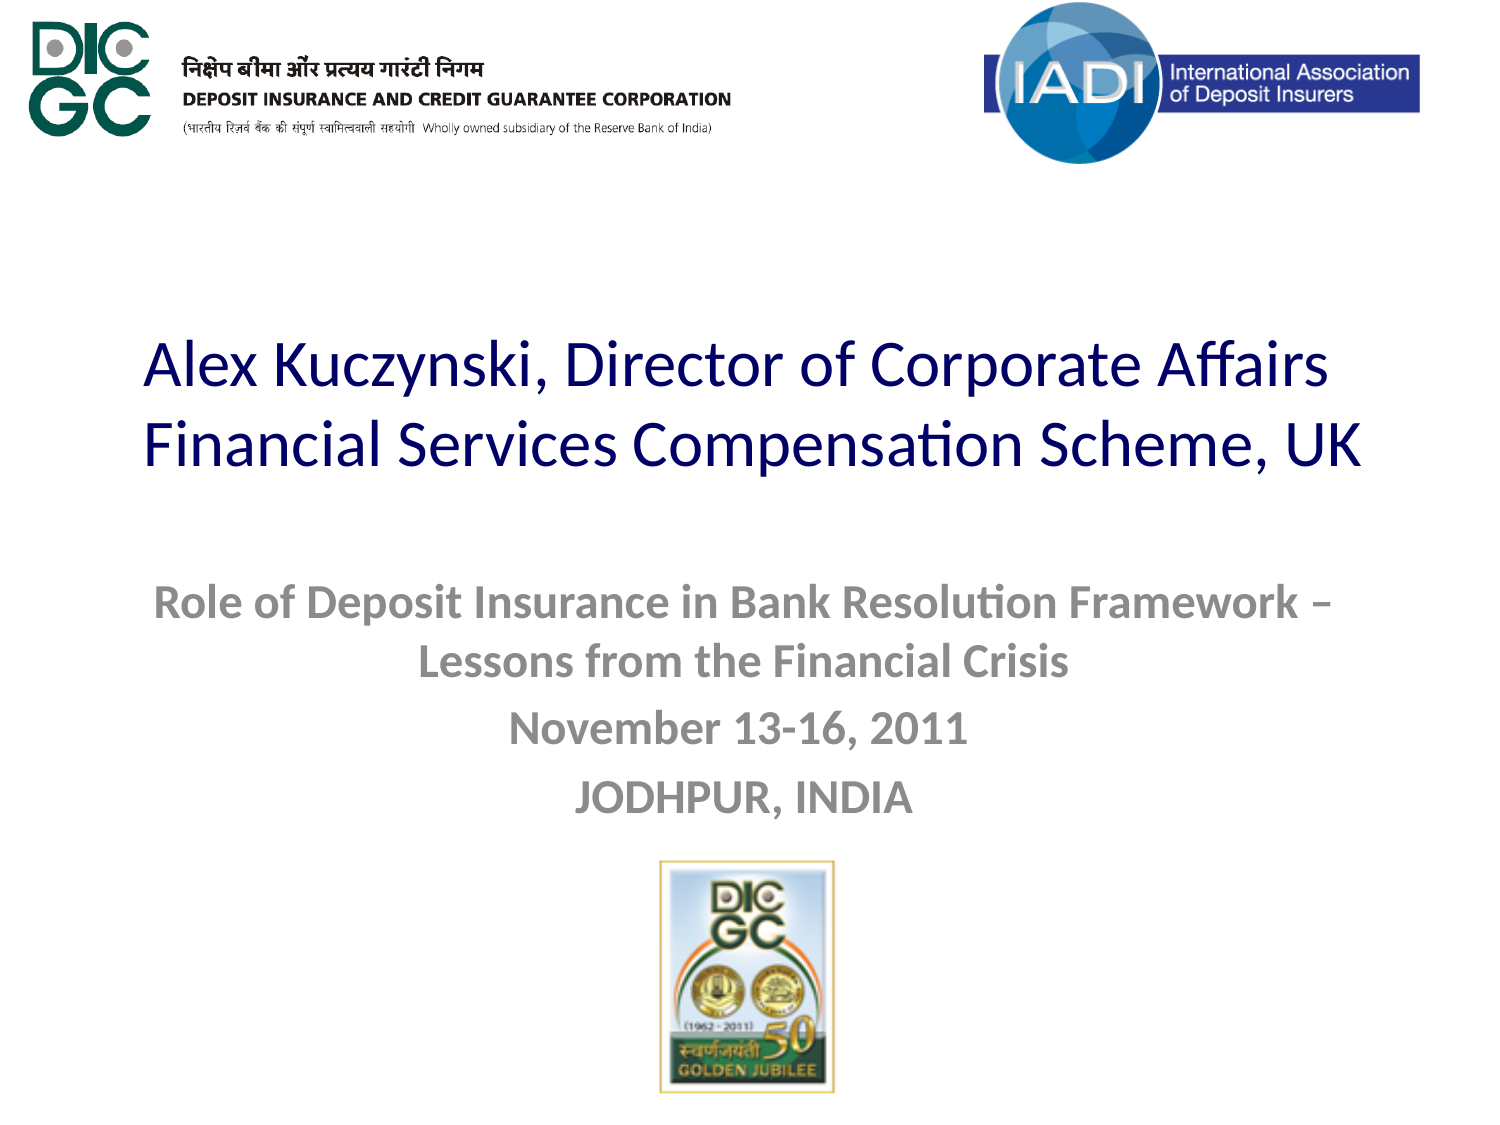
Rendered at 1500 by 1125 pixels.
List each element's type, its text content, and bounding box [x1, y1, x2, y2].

subtitle Role of Deposit Insurance in Bank Resolution Framework – Lessons from the Financial Crisis November 13-16, 2011 JODHPUR, INDIA [70, 562, 1419, 833]
title Alex Kuczynski, Director of Corporate Affairs Financial Services Compensation Scheme, UK [128, 172, 1405, 562]
picture [984, 0, 1420, 167]
picture [655, 857, 839, 1098]
picture [0, 0, 751, 163]
